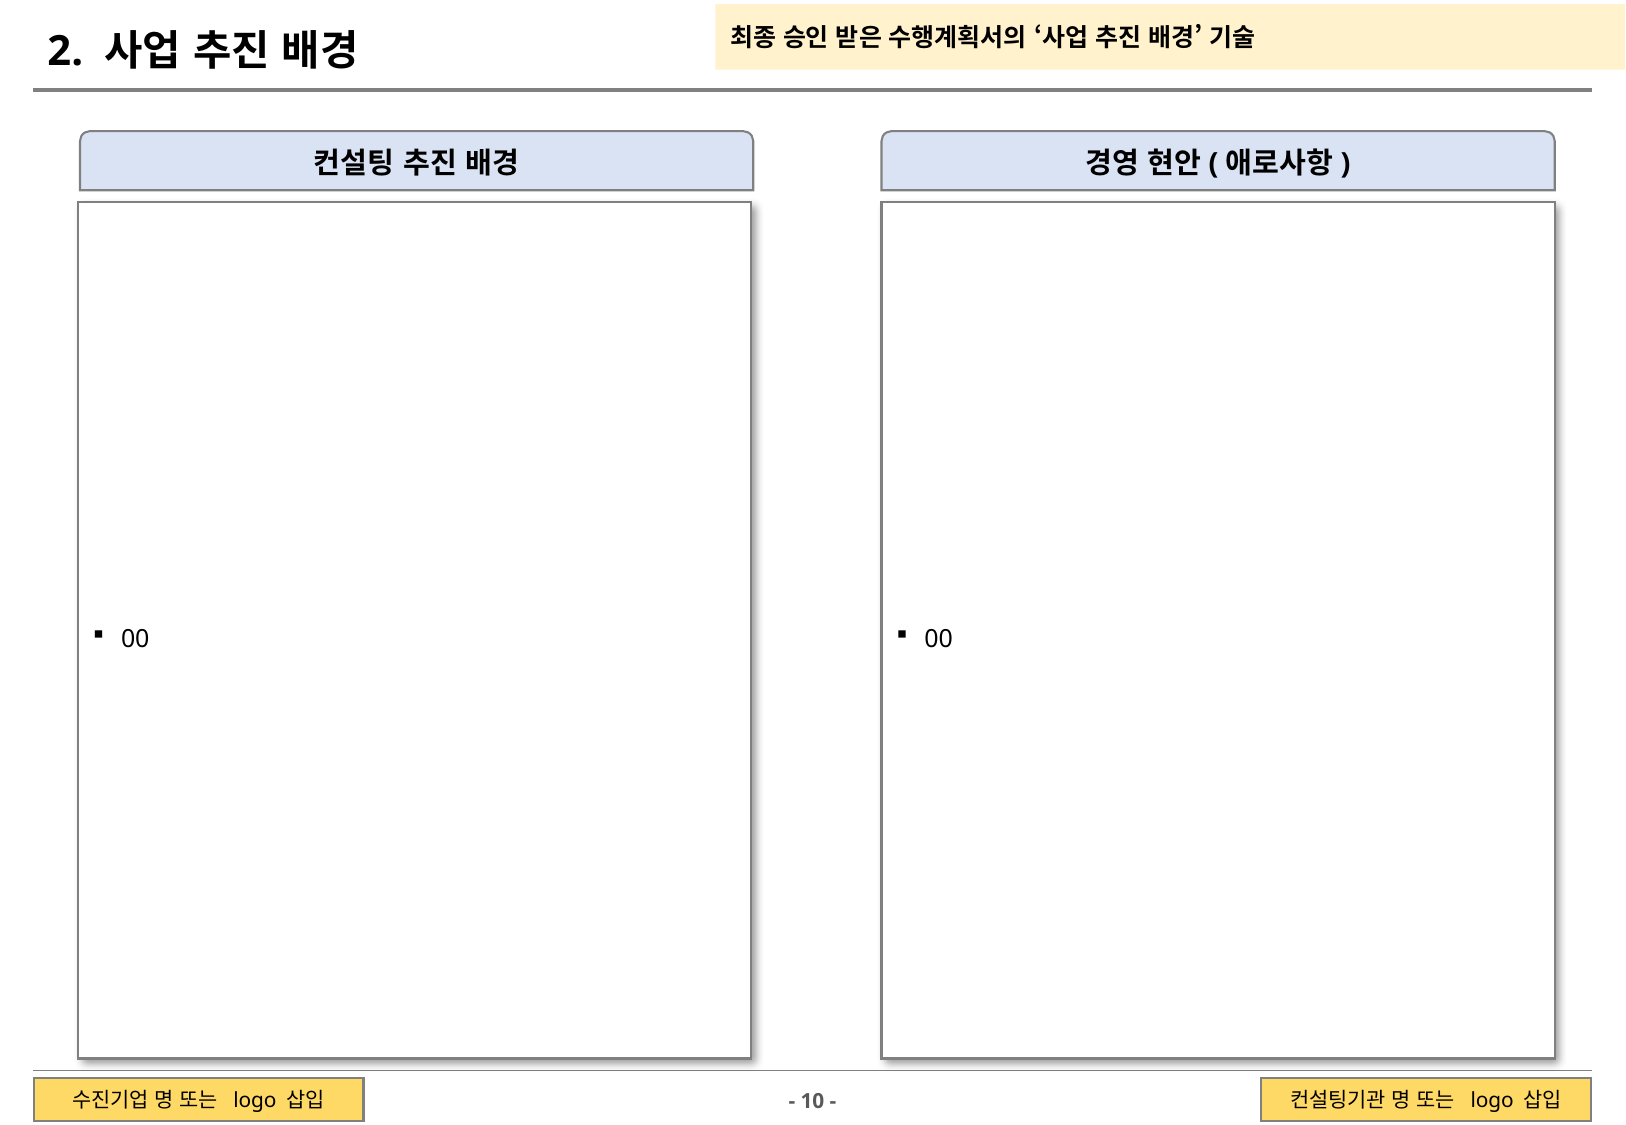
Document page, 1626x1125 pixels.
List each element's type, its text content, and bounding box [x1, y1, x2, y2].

text_box 경영 현안(애로사항) [880, 130, 1556, 192]
text_box 00 [880, 201, 1556, 1060]
text_box 00 [77, 201, 752, 1060]
text_box 최종 승인 받은 수행계획서의 ‘사업 추진 배경’ 기술 [715, 4, 1625, 70]
text_box 2. 사업 추진 배경 [32, 16, 1061, 81]
text_box 컨설팅 추진 배경 [78, 130, 755, 192]
